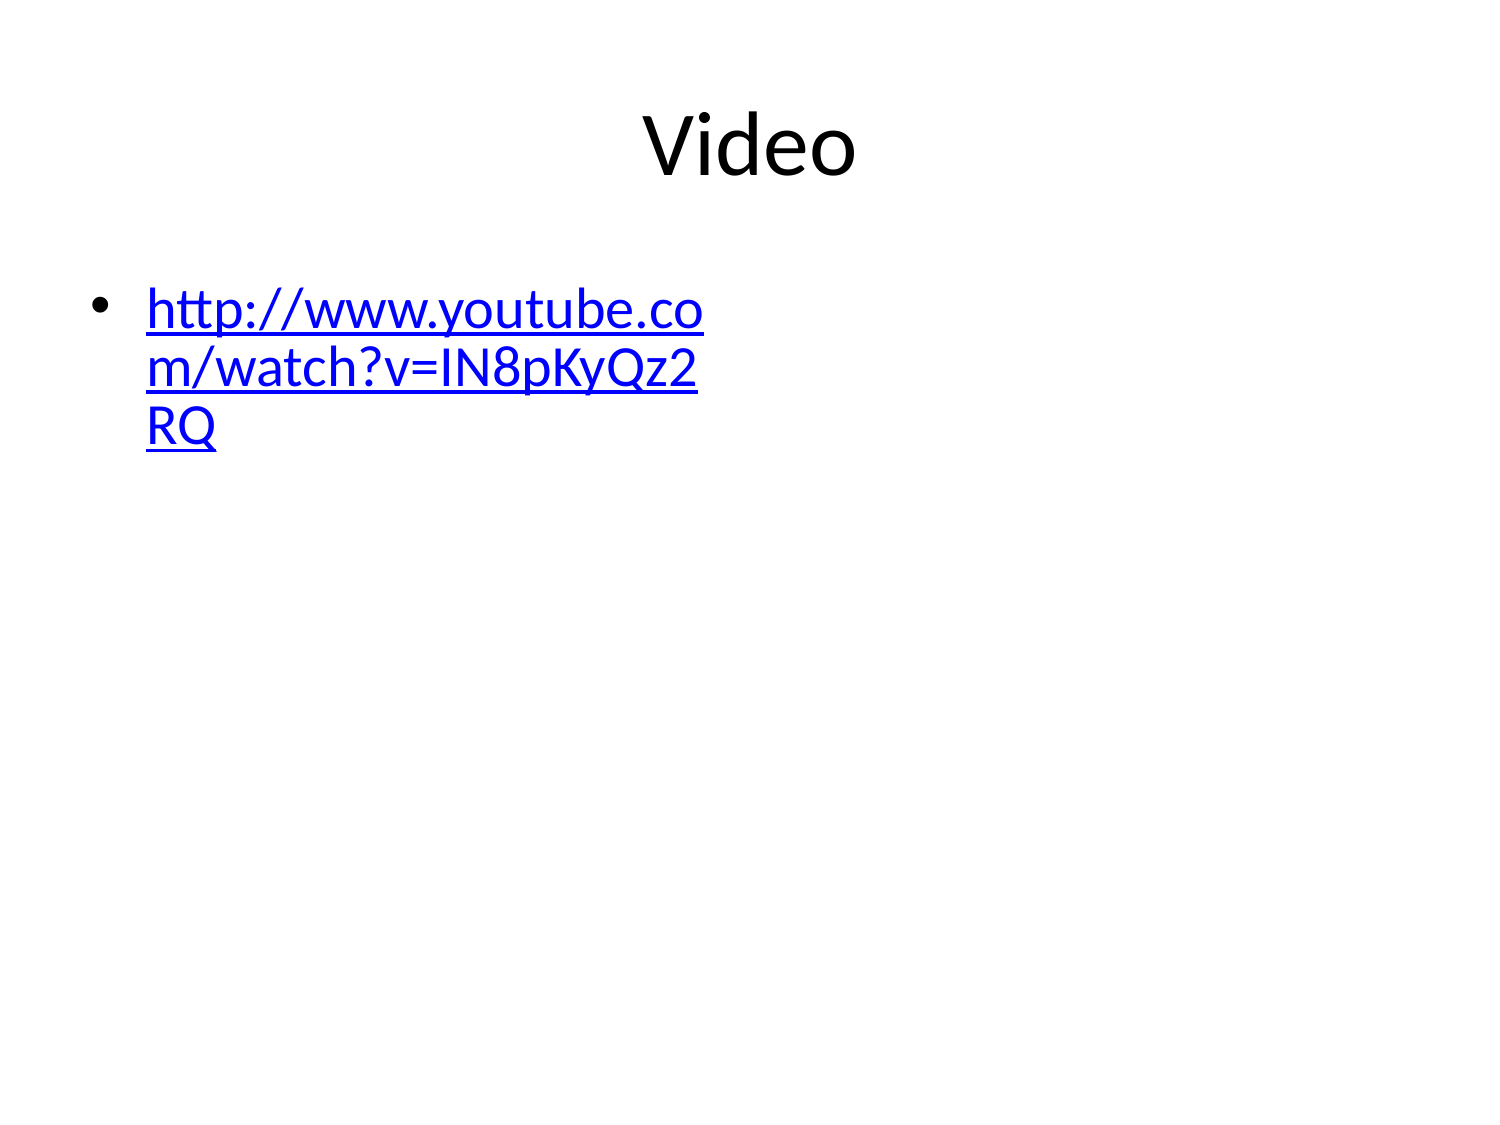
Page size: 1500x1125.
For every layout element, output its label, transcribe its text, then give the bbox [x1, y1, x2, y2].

title Video [75, 45, 1425, 233]
list http://www.youtube.com/watch?v=IN8pKyQz2RQ [75, 262, 738, 1005]
